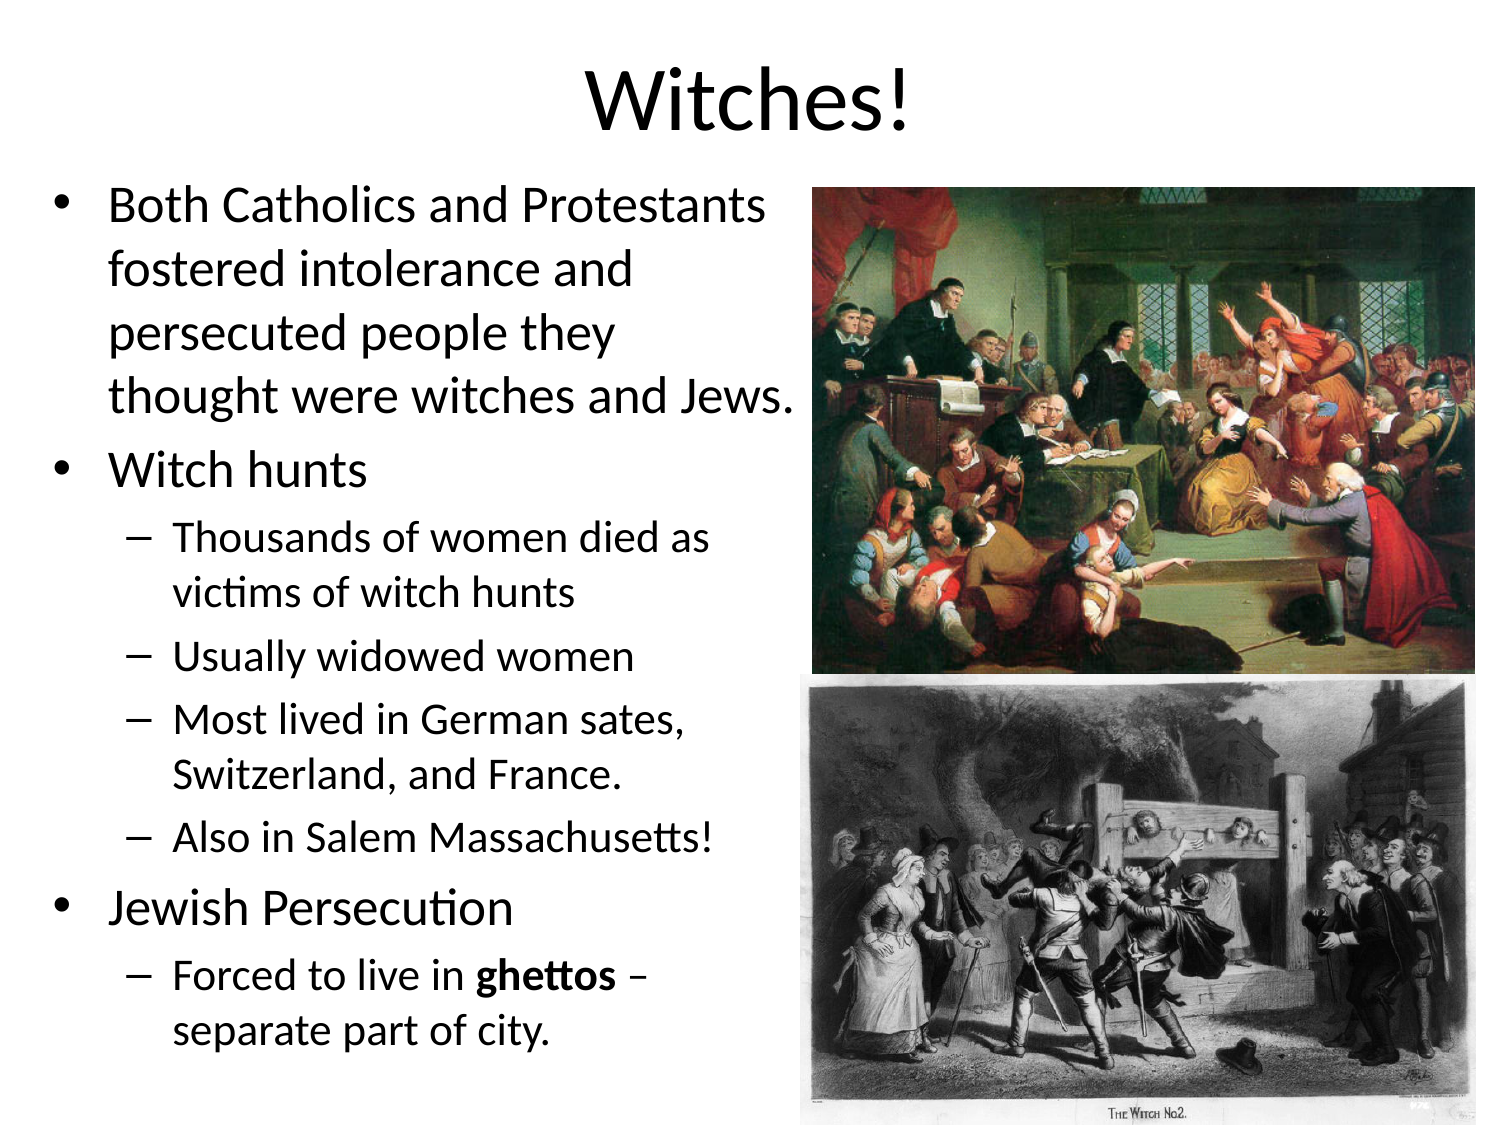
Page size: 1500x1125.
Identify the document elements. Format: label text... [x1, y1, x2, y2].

title Witches! [75, 0, 1425, 185]
list Both Catholics and Protestants fostered intolerance and persecuted people they thought were witches and Jews. Witch hunts Thousands of women died as victims of witch hunts Usually widowed women Most lived in German sates, Switzerland, and France. Also in Salem Massachusetts! Jewish Persecution Forced to live in ghettos –separate part of city. [37, 162, 813, 1088]
picture [799, 674, 1476, 1125]
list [812, 187, 1476, 674]
